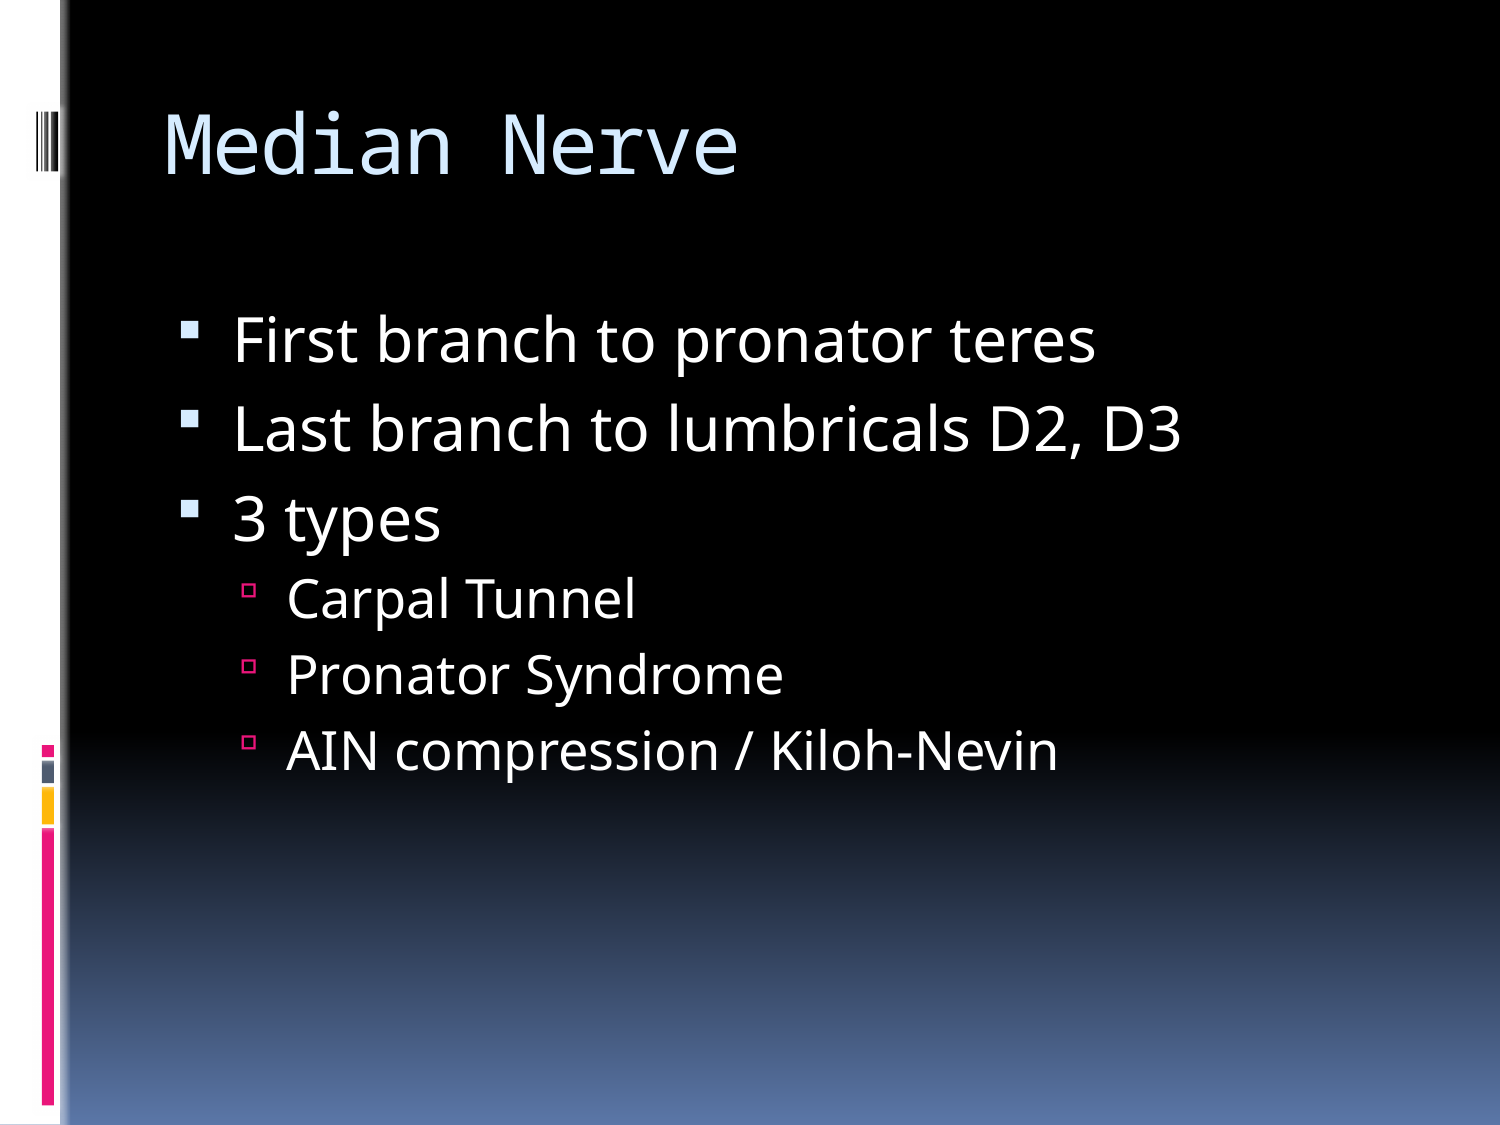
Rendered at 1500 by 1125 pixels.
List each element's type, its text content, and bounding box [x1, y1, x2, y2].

title Median Nerve [150, 83, 1425, 234]
list First branch to pronator teres Last branch to lumbricals D2, D3 3 types Carpal Tunnel Pronator Syndrome AIN compression / Kiloh-Nevin [150, 292, 1425, 1043]
